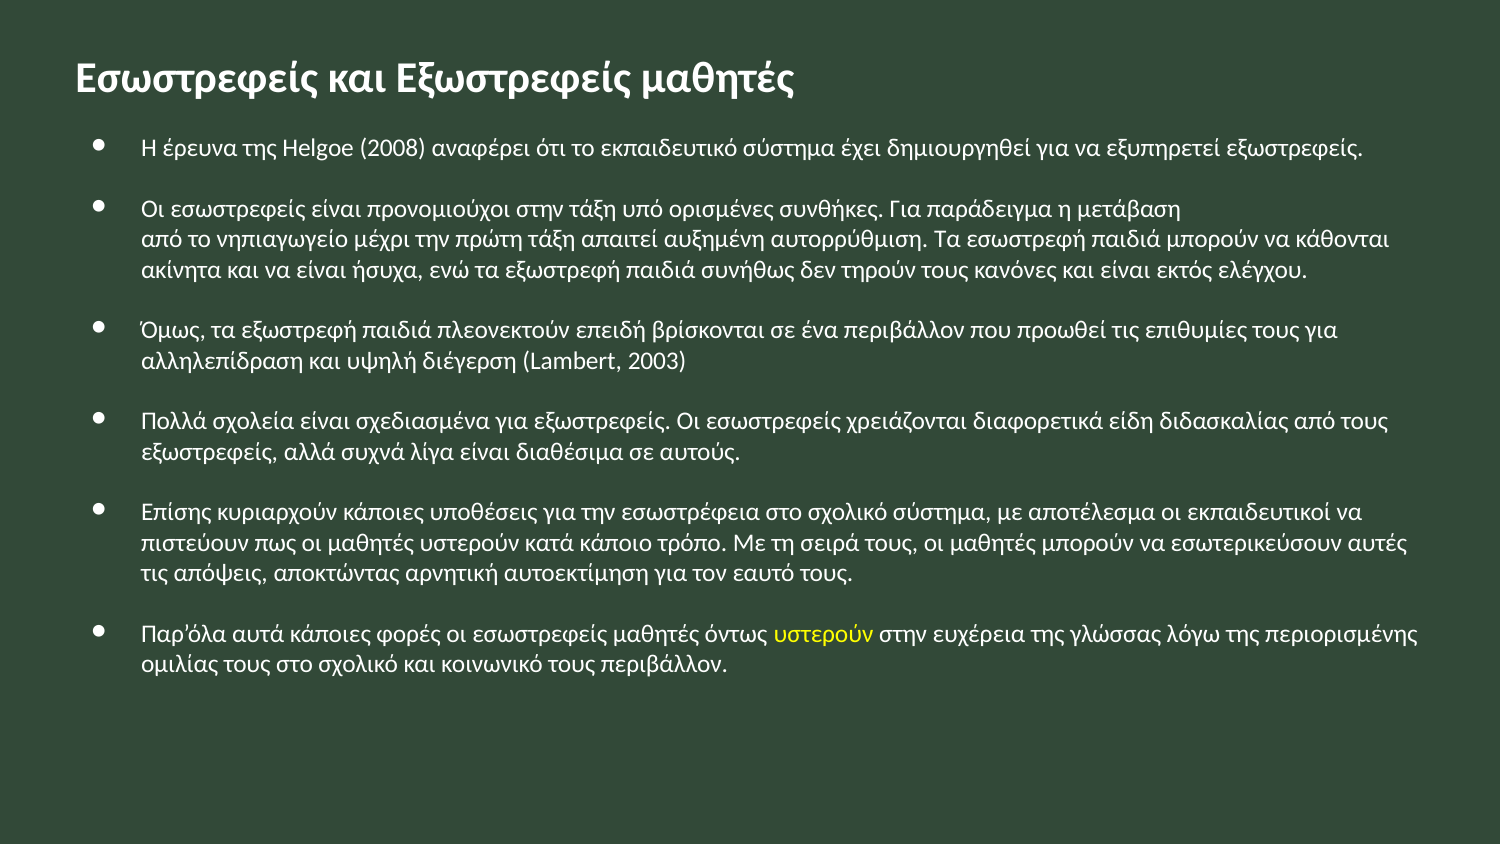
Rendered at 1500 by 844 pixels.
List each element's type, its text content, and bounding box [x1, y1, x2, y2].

subtitle Η έρευνα της Helgoe (2008) αναφέρει ότι το εκπαιδευτικό σύστημα έχει δημιουργηθεί για να εξυπηρετεί εξωστρεφείς. Οι εσωστρεφείς είναι προνομιούχοι στην τάξη υπό ορισμένες συνθήκες. Για παράδειγμα η μετάβαση από το νηπιαγωγείο μέχρι την πρώτη τάξη απαιτεί αυξημένη αυτορρύθμιση. Τα εσωστρεφή παιδιά μπορούν να κάθονται ακίνητα και να είναι ήσυχα, ενώ τα εξωστρεφή παιδιά συνήθως δεν τηρούν τους κανόνες και είναι εκτός ελέγχου. Όμως, τα εξωστρεφή παιδιά πλεονεκτούν επειδή βρίσκονται σε ένα περιβάλλον που προωθεί τις επιθυμίες τους για αλληλεπίδραση και υψηλή διέγερση (Lambert, 2003) Πολλά σχολεία είναι σχεδιασμένα για εξωστρεφείς. Οι εσωστρεφείς χρειάζονται διαφορετικά είδη διδασκαλίας από τους εξωστρεφείς, αλλά συχνά λίγα είναι διαθέσιμα σε αυτούς. Επίσης κυριαρχούν κάποιες υποθέσεις για την εσωστρέφεια στο σχολικό σύστημα, με αποτέλεσμα οι εκπαιδευτικοί να πιστεύουν πως οι μαθητές υστερούν κατά κάποιο τρόπο. Με τη σειρά τους, οι μαθητές μπορούν να εσωτερικεύσουν αυτές τις απόψεις, αποκτώντας αρνητική αυτοεκτίμηση για τον εαυτό τους. Παρ’όλα αυτά κάποιες φορές οι εσωστρεφείς μαθητές όντως υστερούν στην ευχέρεια της γλώσσας λόγω της περιορισμένης ομιλίας τους στο σχολικό και κοινωνικό τους περιβάλλον. [51, 116, 1449, 817]
title Εσωστρεφείς και Εξωστρεφείς μαθητές [60, 33, 1417, 116]
